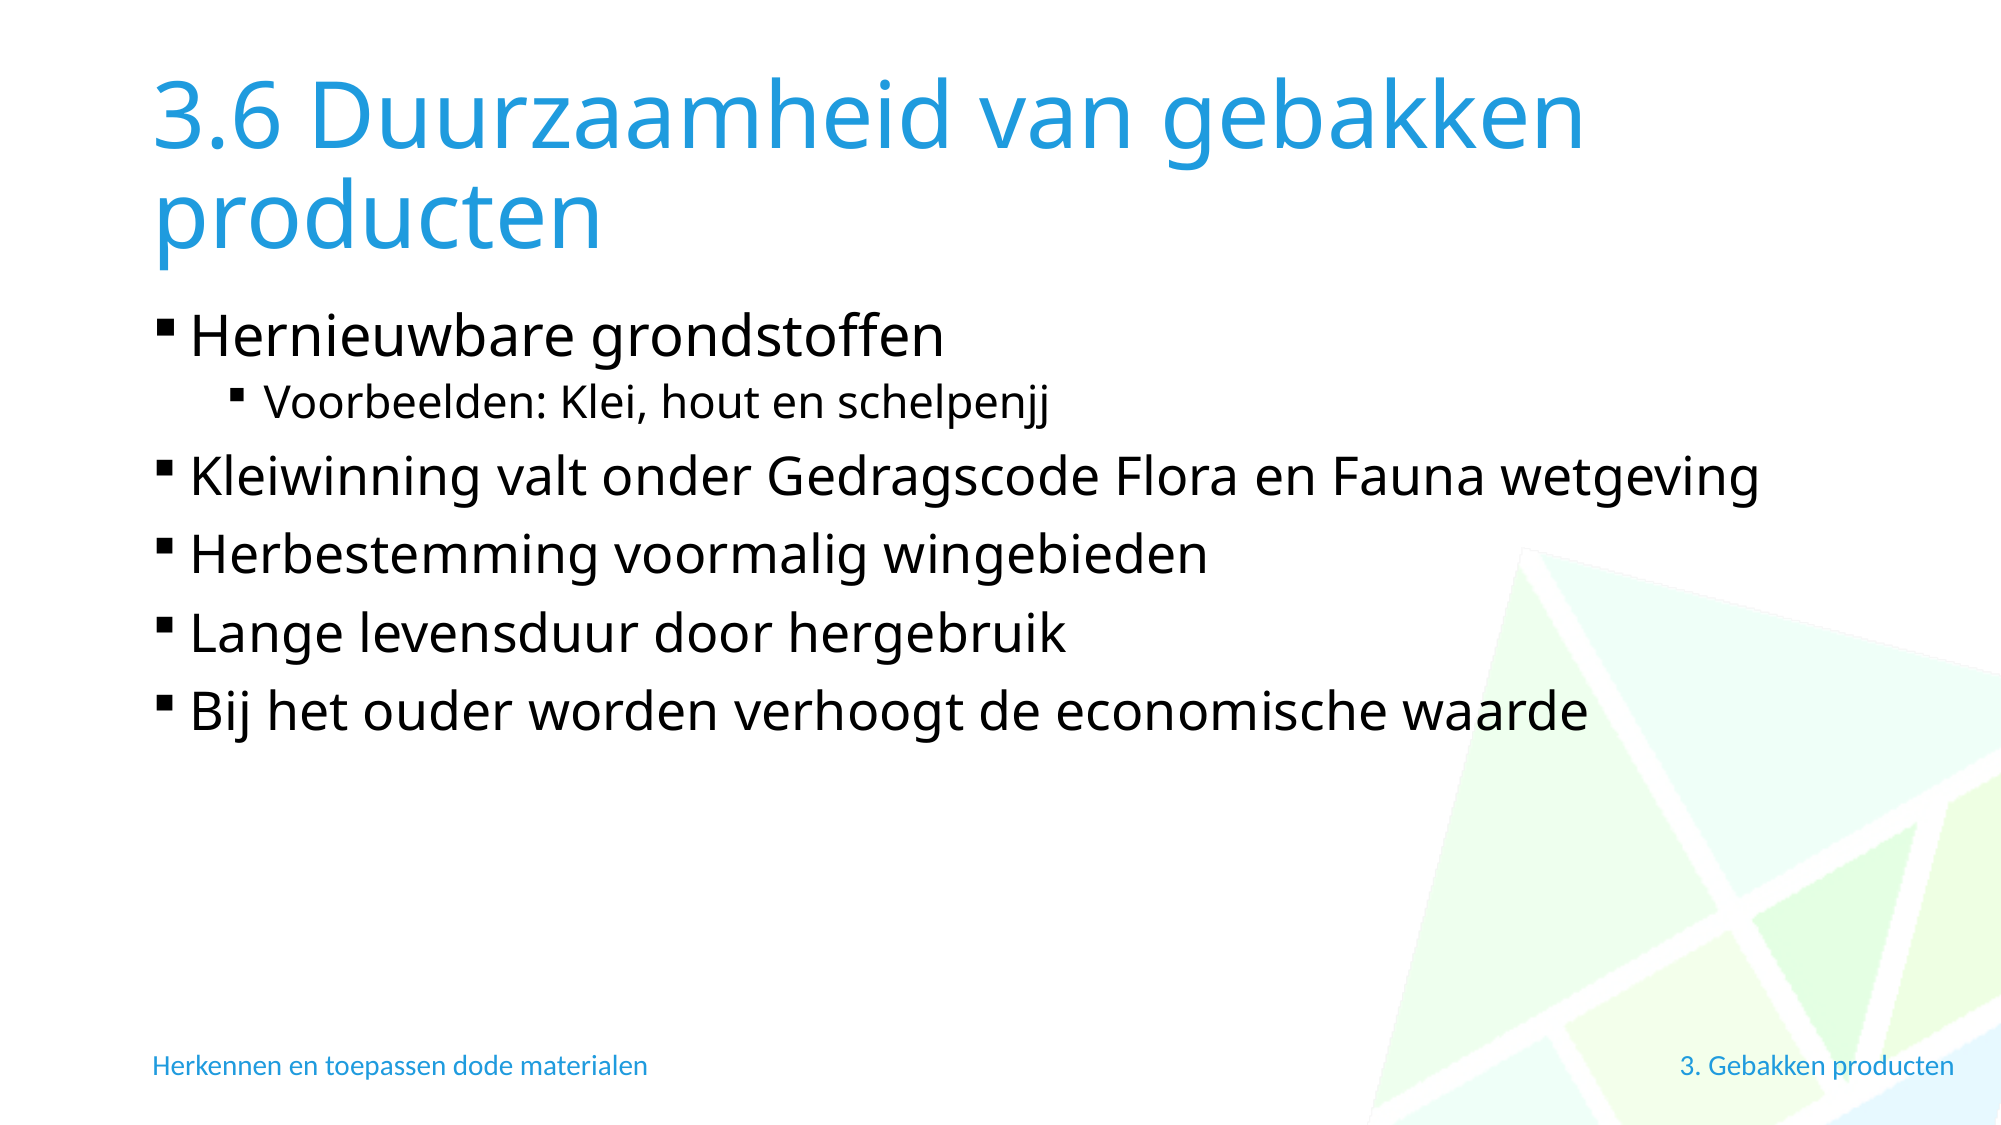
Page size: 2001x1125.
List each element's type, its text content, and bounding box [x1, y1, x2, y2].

list Hernieuwbare grondstoffen Voorbeelden: Klei, hout en schelpenjj Kleiwinning valt onder Gedragscode Flora en Fauna wetgeving Herbestemming voormalig wingebieden Lange levensduur door hergebruik Bij het ouder worden verhoogt de economische waarde [137, 299, 1863, 1014]
list Herkennen en toepassen dode materialen [137, 1042, 872, 1103]
title 3.6 Duurzaamheid van gebakken producten [137, 59, 1863, 278]
list 3. Gebakken producten [1412, 1042, 1970, 1103]
